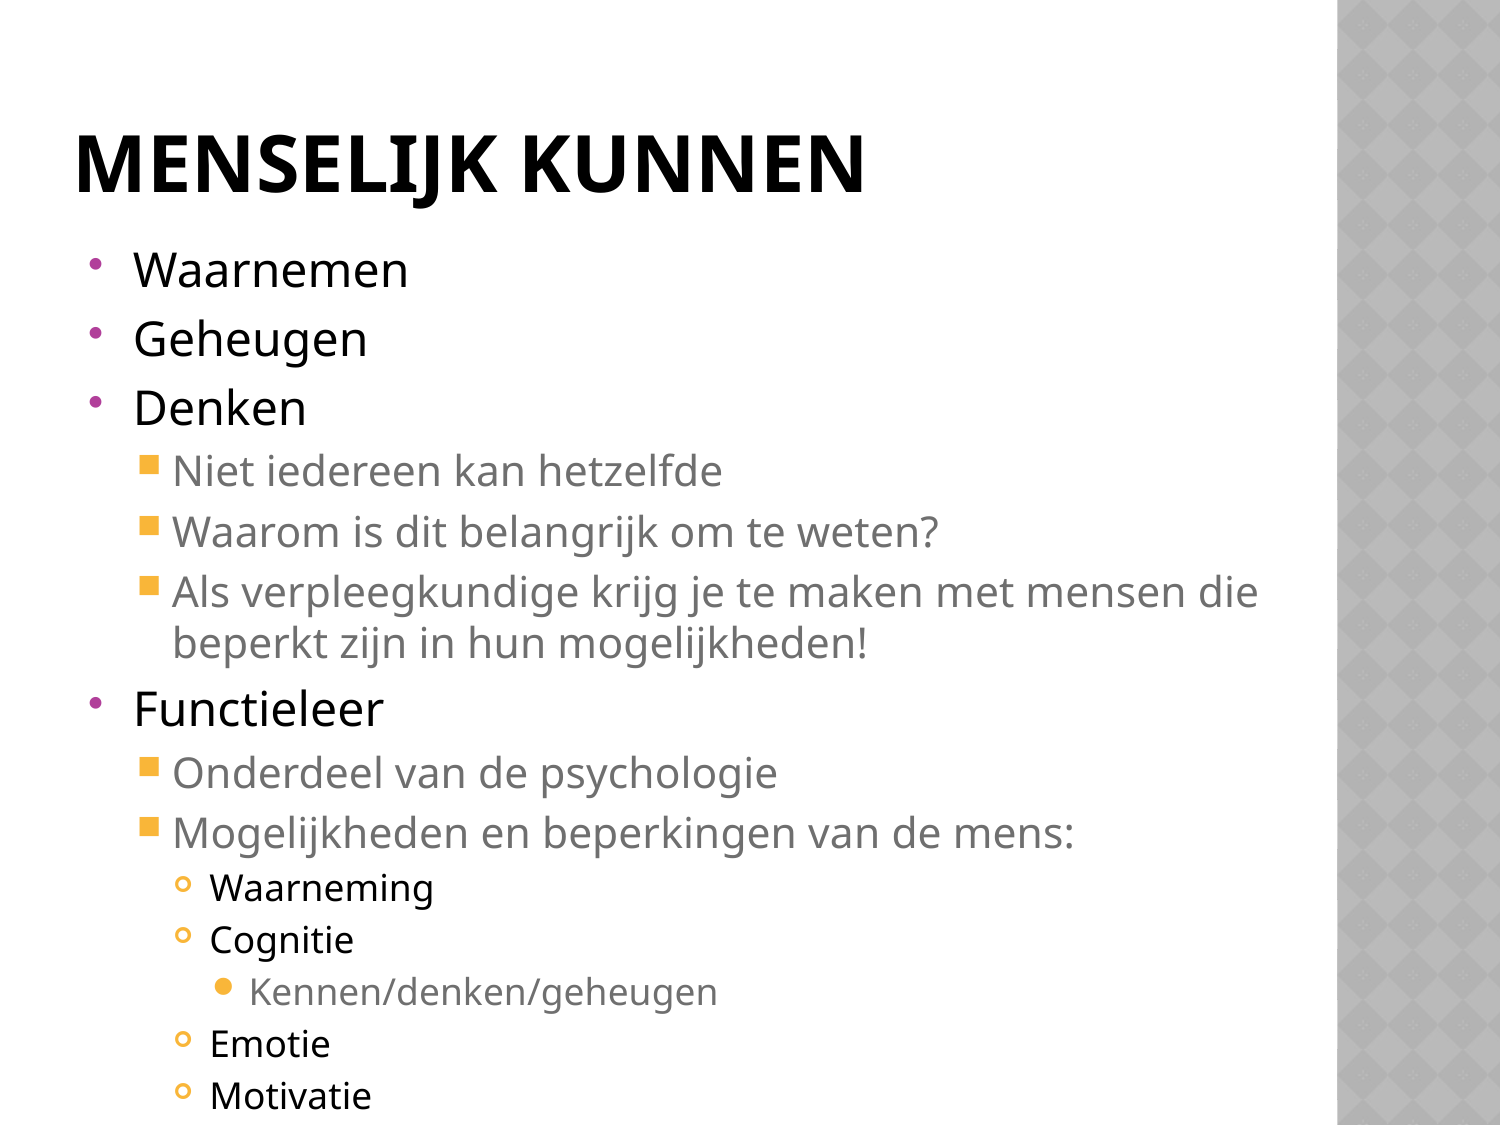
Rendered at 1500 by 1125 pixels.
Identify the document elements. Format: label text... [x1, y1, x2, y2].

title Menselijk kunnen [64, 0, 1415, 209]
list Waarnemen Geheugen Denken Niet iedereen kan hetzelfde Waarom is dit belangrijk om te weten? Als verpleegkundige krijg je te maken met mensen die beperkt zijn in hun mogelijkheden! Functieleer Onderdeel van de psychologie Mogelijkheden en beperkingen van de mens: Waarneming Cognitie Kennen/denken/geheugen Emotie Motivatie [75, 231, 1294, 1125]
